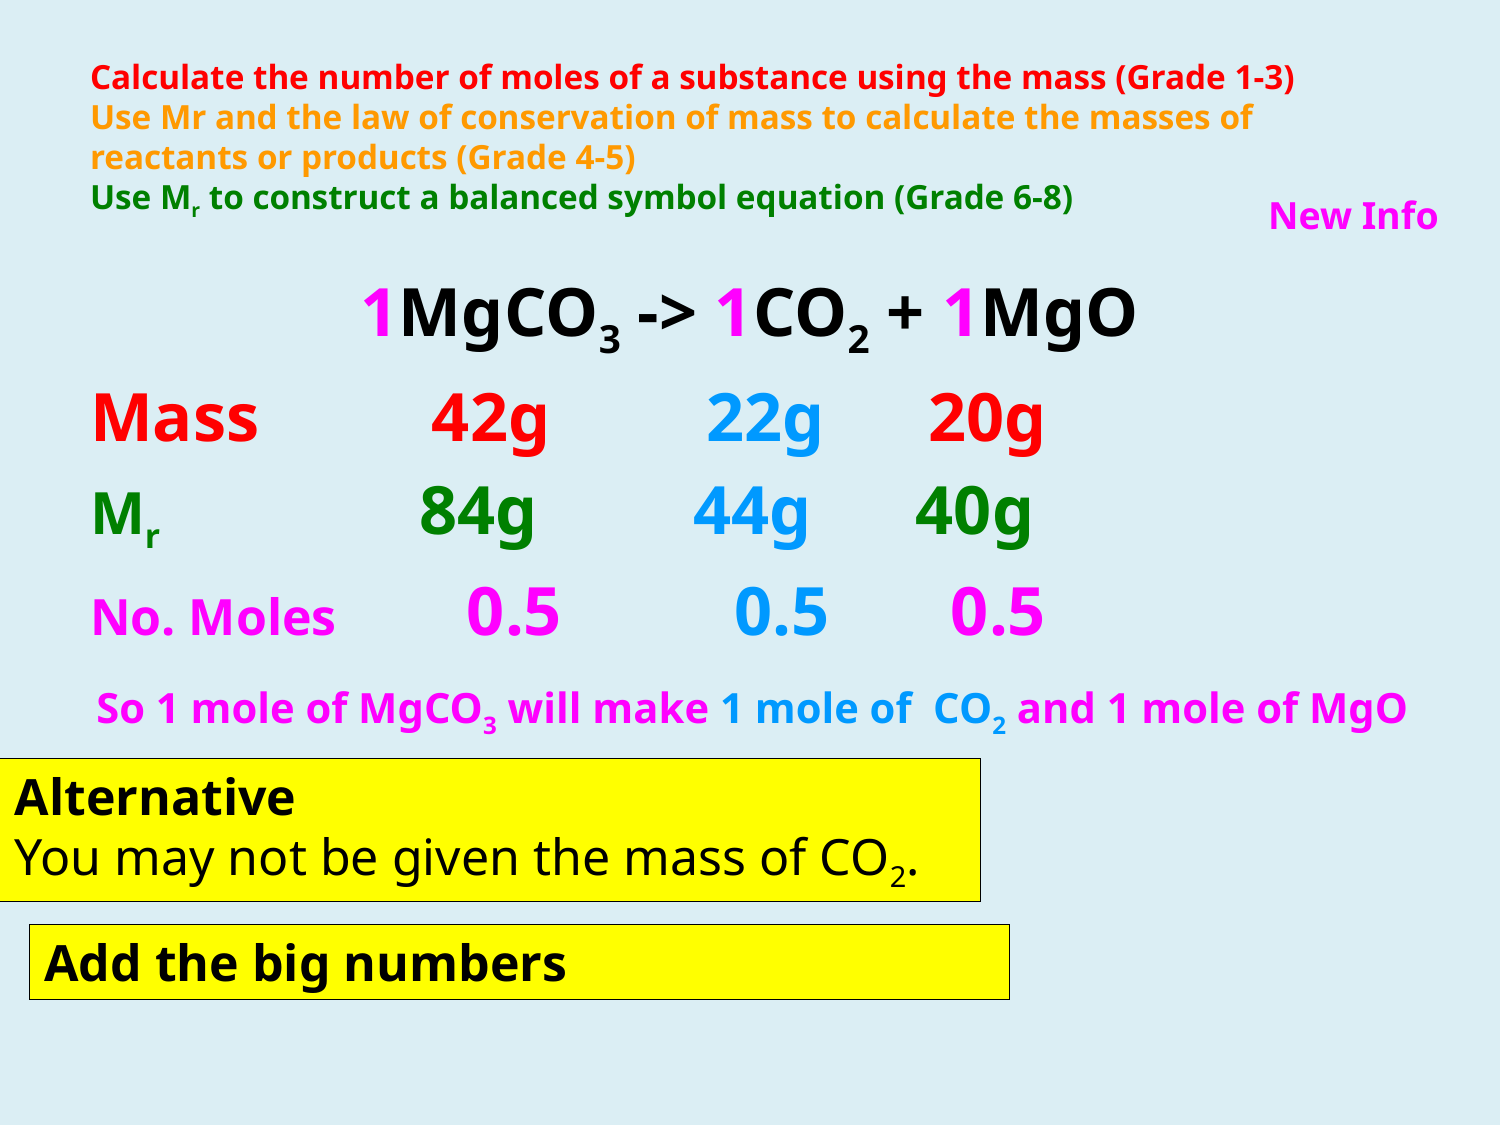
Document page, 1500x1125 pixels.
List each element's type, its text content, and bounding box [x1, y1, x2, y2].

list 1MgCO3 -> 1CO2 + 1MgO Mass 42g 22g 20g Mr 84g 44g 40g No. Moles 0.5 0.5 0.5 [75, 262, 1425, 1005]
title Calculate the number of moles of a substance using the mass (Grade 1-3) Use Mr and the law of conservation of mass to calculate the masses of reactants or products (Grade 4-5) Use Mr to construct a balanced symbol equation (Grade 6-8) [75, 45, 1425, 233]
text_box So 1 mole of MgCO3 will make 1 mole of CO2 and 1 mole of MgO [81, 674, 1500, 747]
text_box New Info [1253, 184, 1454, 245]
text_box Alternative You may not be given the mass of CO2. [0, 758, 981, 902]
text_box Add the big numbers [29, 924, 1010, 1000]
